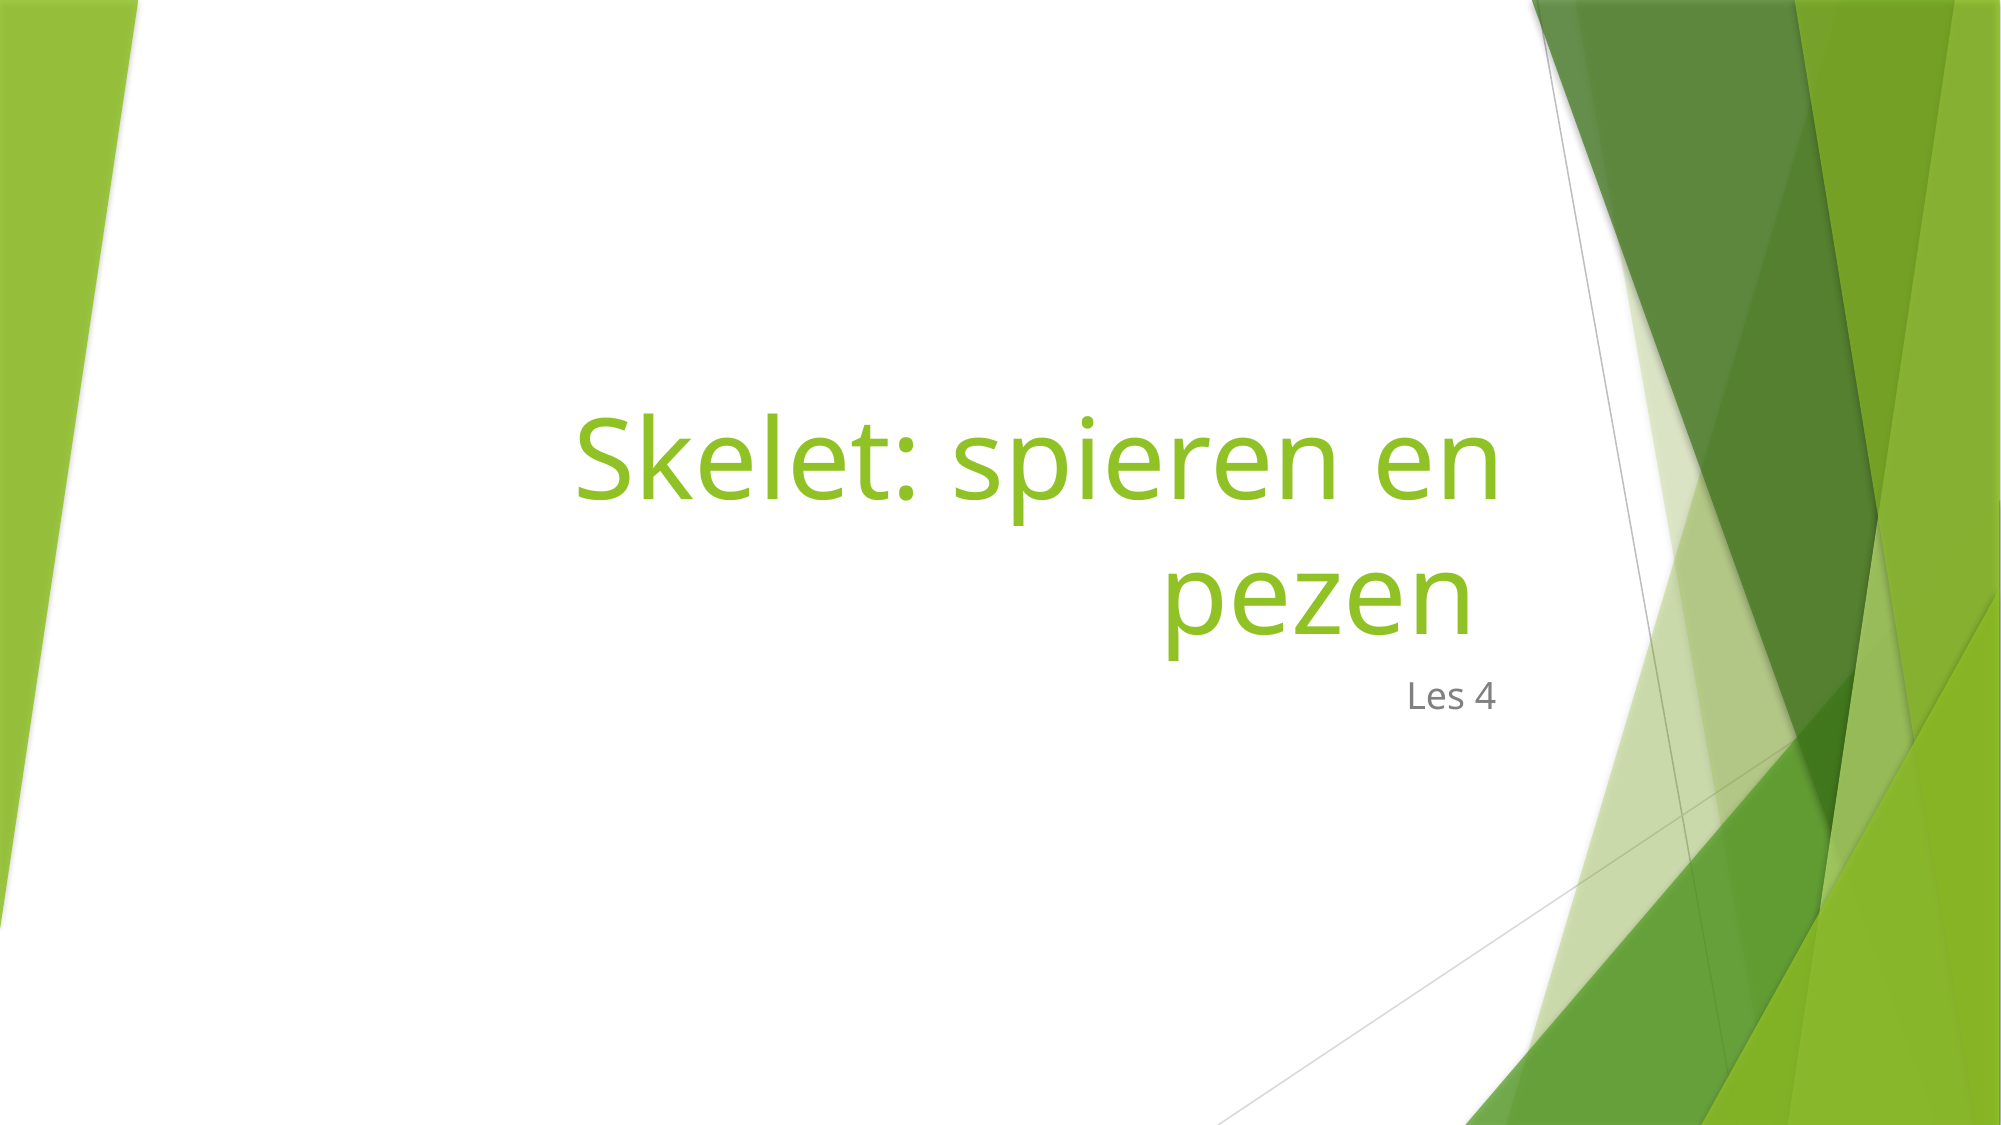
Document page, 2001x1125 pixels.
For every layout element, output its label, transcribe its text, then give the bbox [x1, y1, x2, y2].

title Skelet: spieren en pezen [247, 394, 1522, 664]
subtitle Les 4 [247, 664, 1522, 845]
